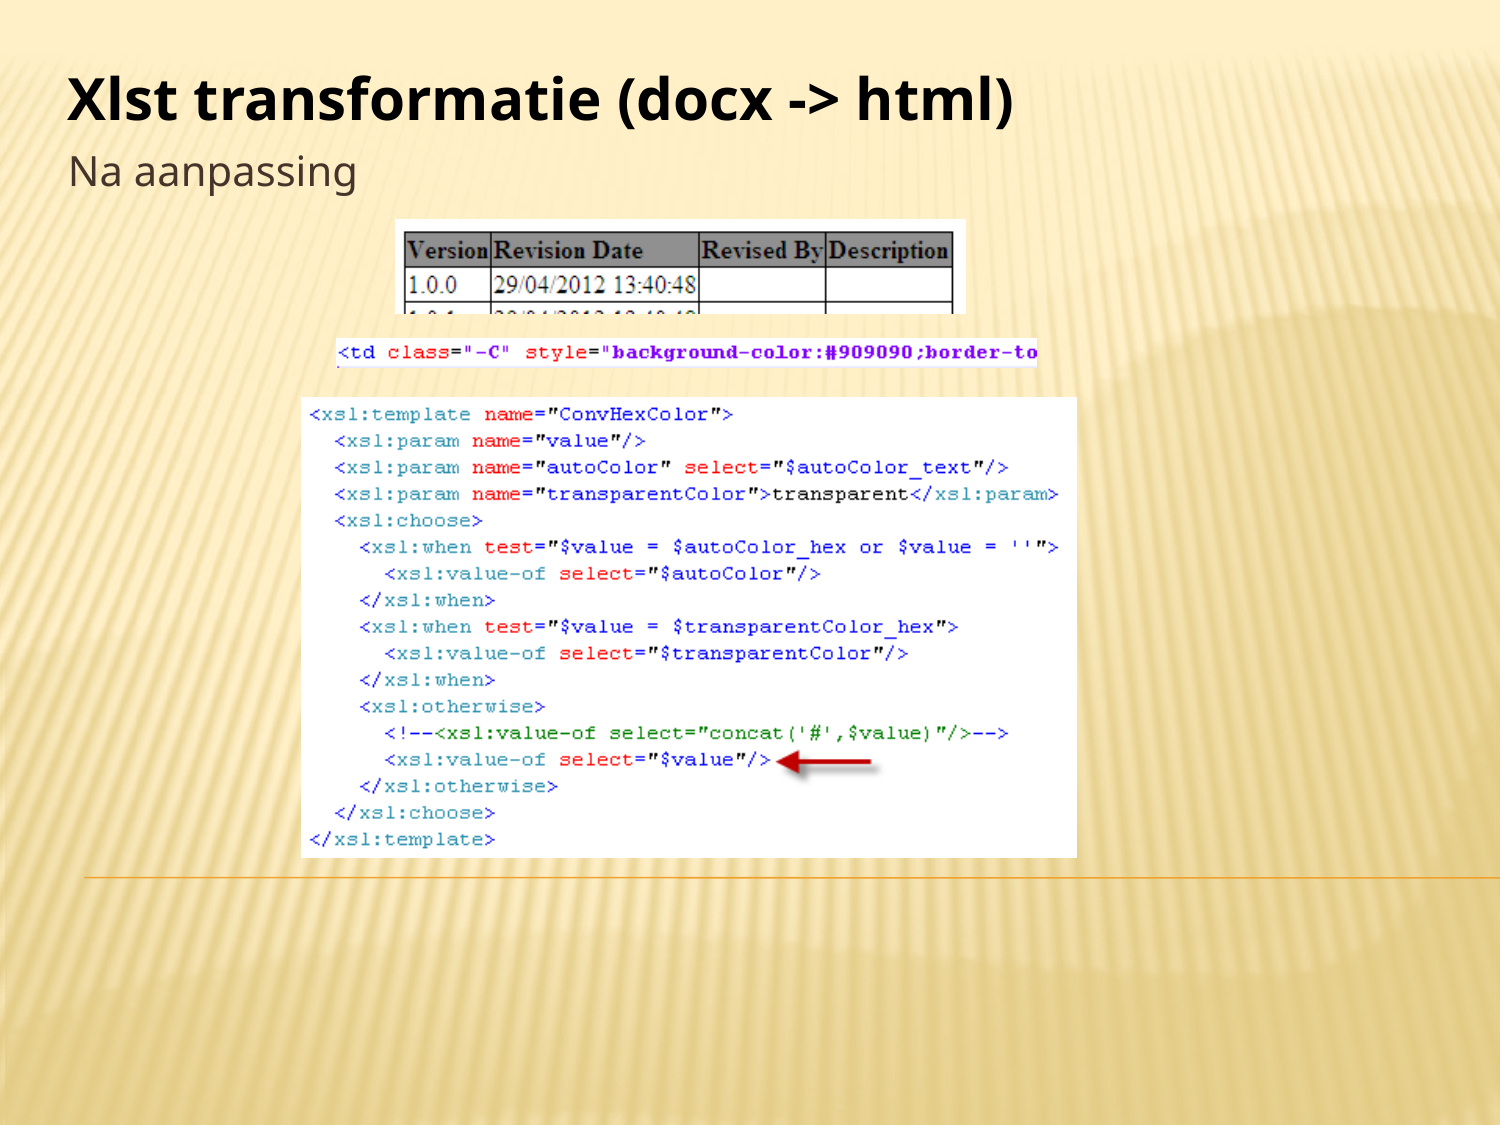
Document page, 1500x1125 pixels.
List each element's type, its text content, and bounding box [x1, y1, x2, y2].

subtitle Na aanpassing [53, 137, 1459, 740]
picture [395, 219, 967, 314]
picture [300, 396, 1077, 859]
picture [336, 337, 1037, 369]
text_box Xlst transformatie (docx -> html) [53, 54, 1447, 140]
